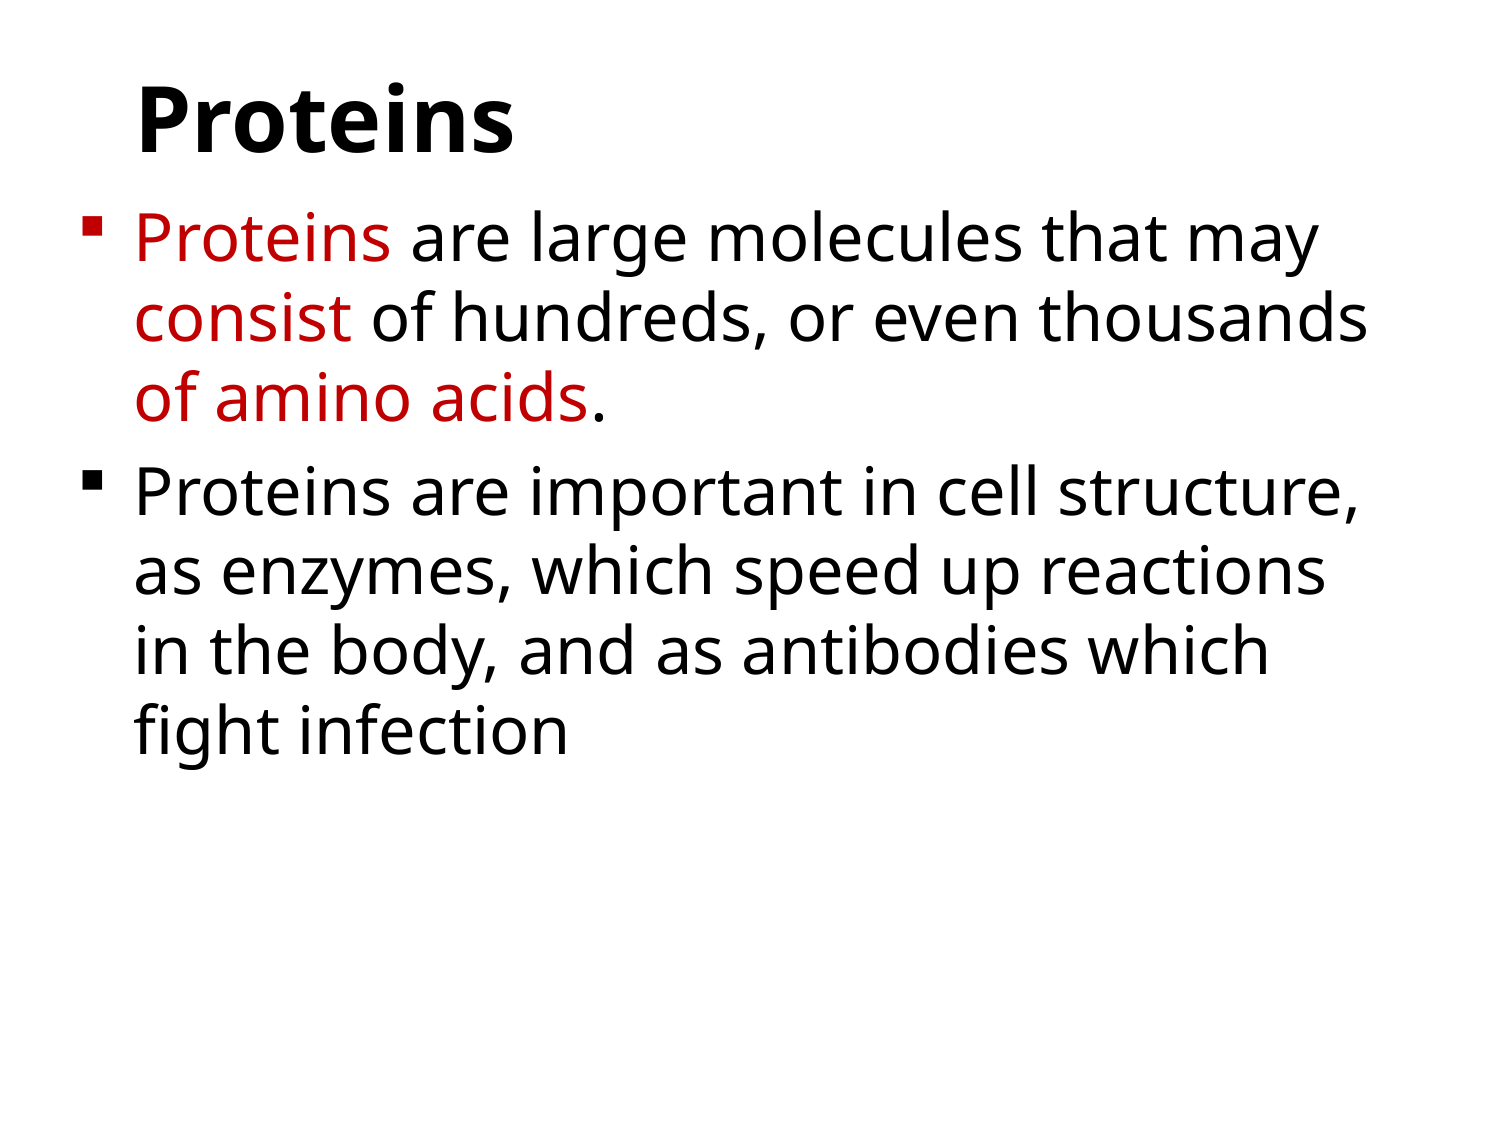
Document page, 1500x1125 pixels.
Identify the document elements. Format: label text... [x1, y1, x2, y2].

list Proteins are large molecules that may consist of hundreds, or even thousands of amino acids. Proteins are important in cell structure, as enzymes, which speed up reactions in the body, and as antibodies which fight infection [62, 187, 1413, 801]
title Proteins [74, 44, 576, 187]
